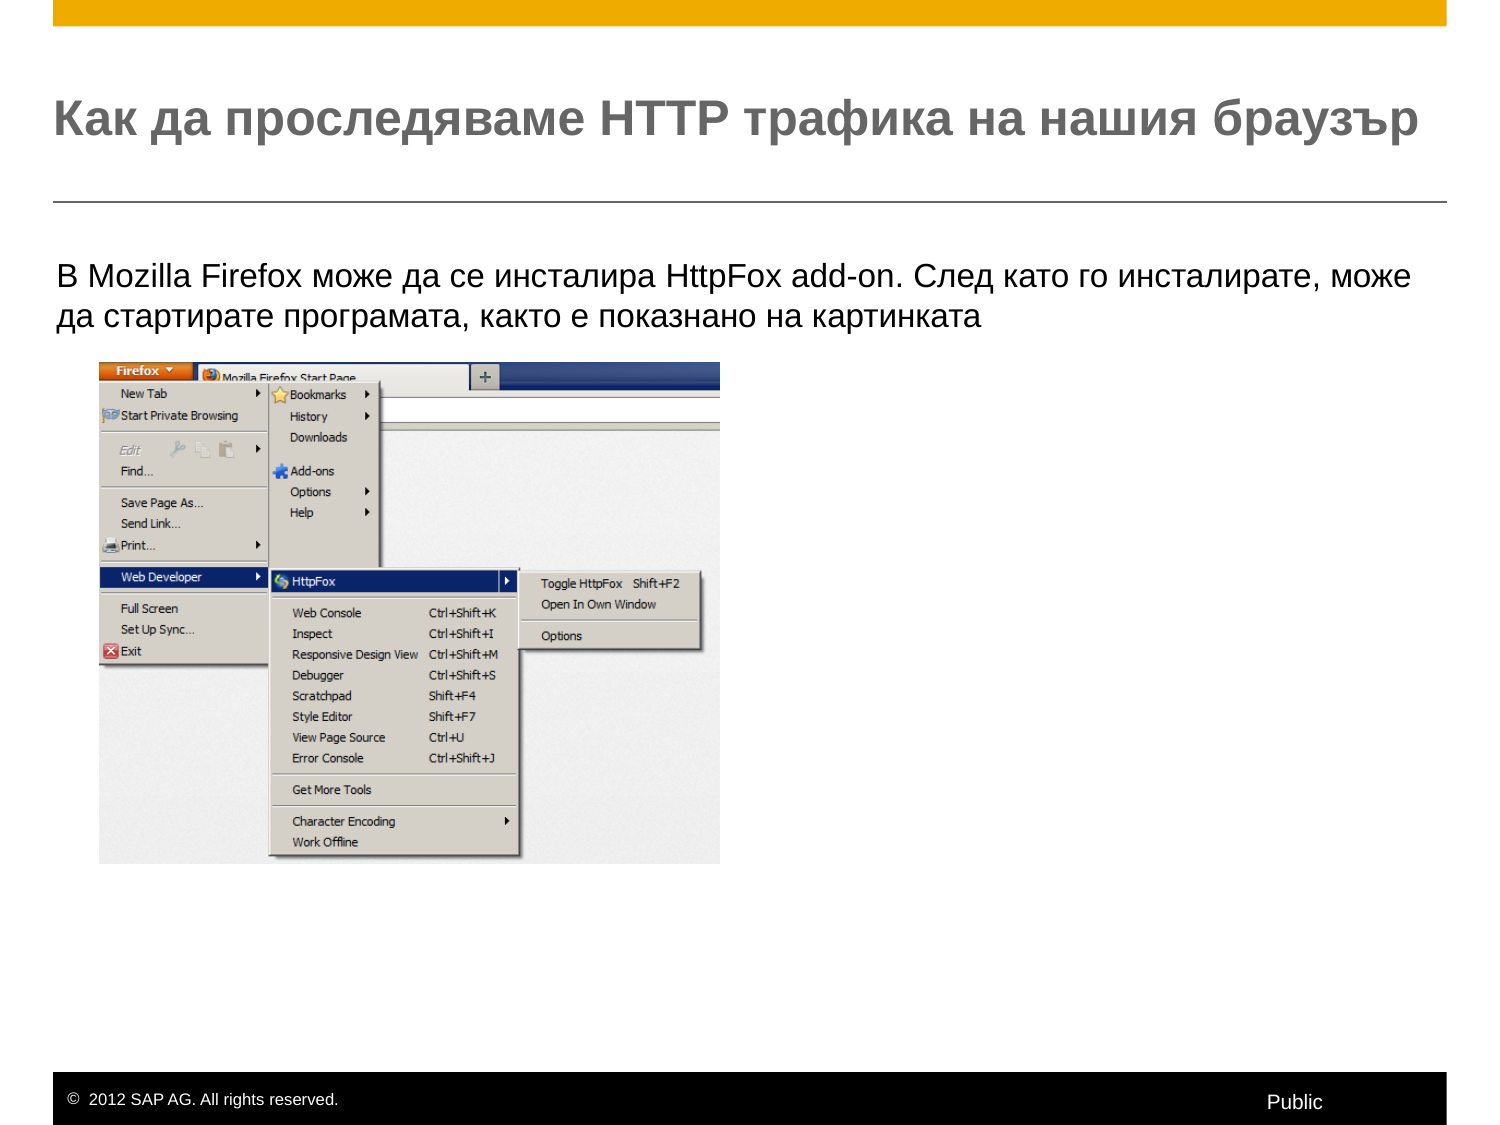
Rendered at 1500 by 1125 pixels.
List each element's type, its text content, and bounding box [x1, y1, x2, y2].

list В Mozilla Firefox може да се инсталира HttpFox add-on. След като го инсталирате, може да стартирате програмата, както е показнано на картинката [56, 253, 1450, 975]
picture [99, 362, 720, 864]
title Как да проследяваме HTTP трафика на нашия браузър [53, 53, 1447, 178]
